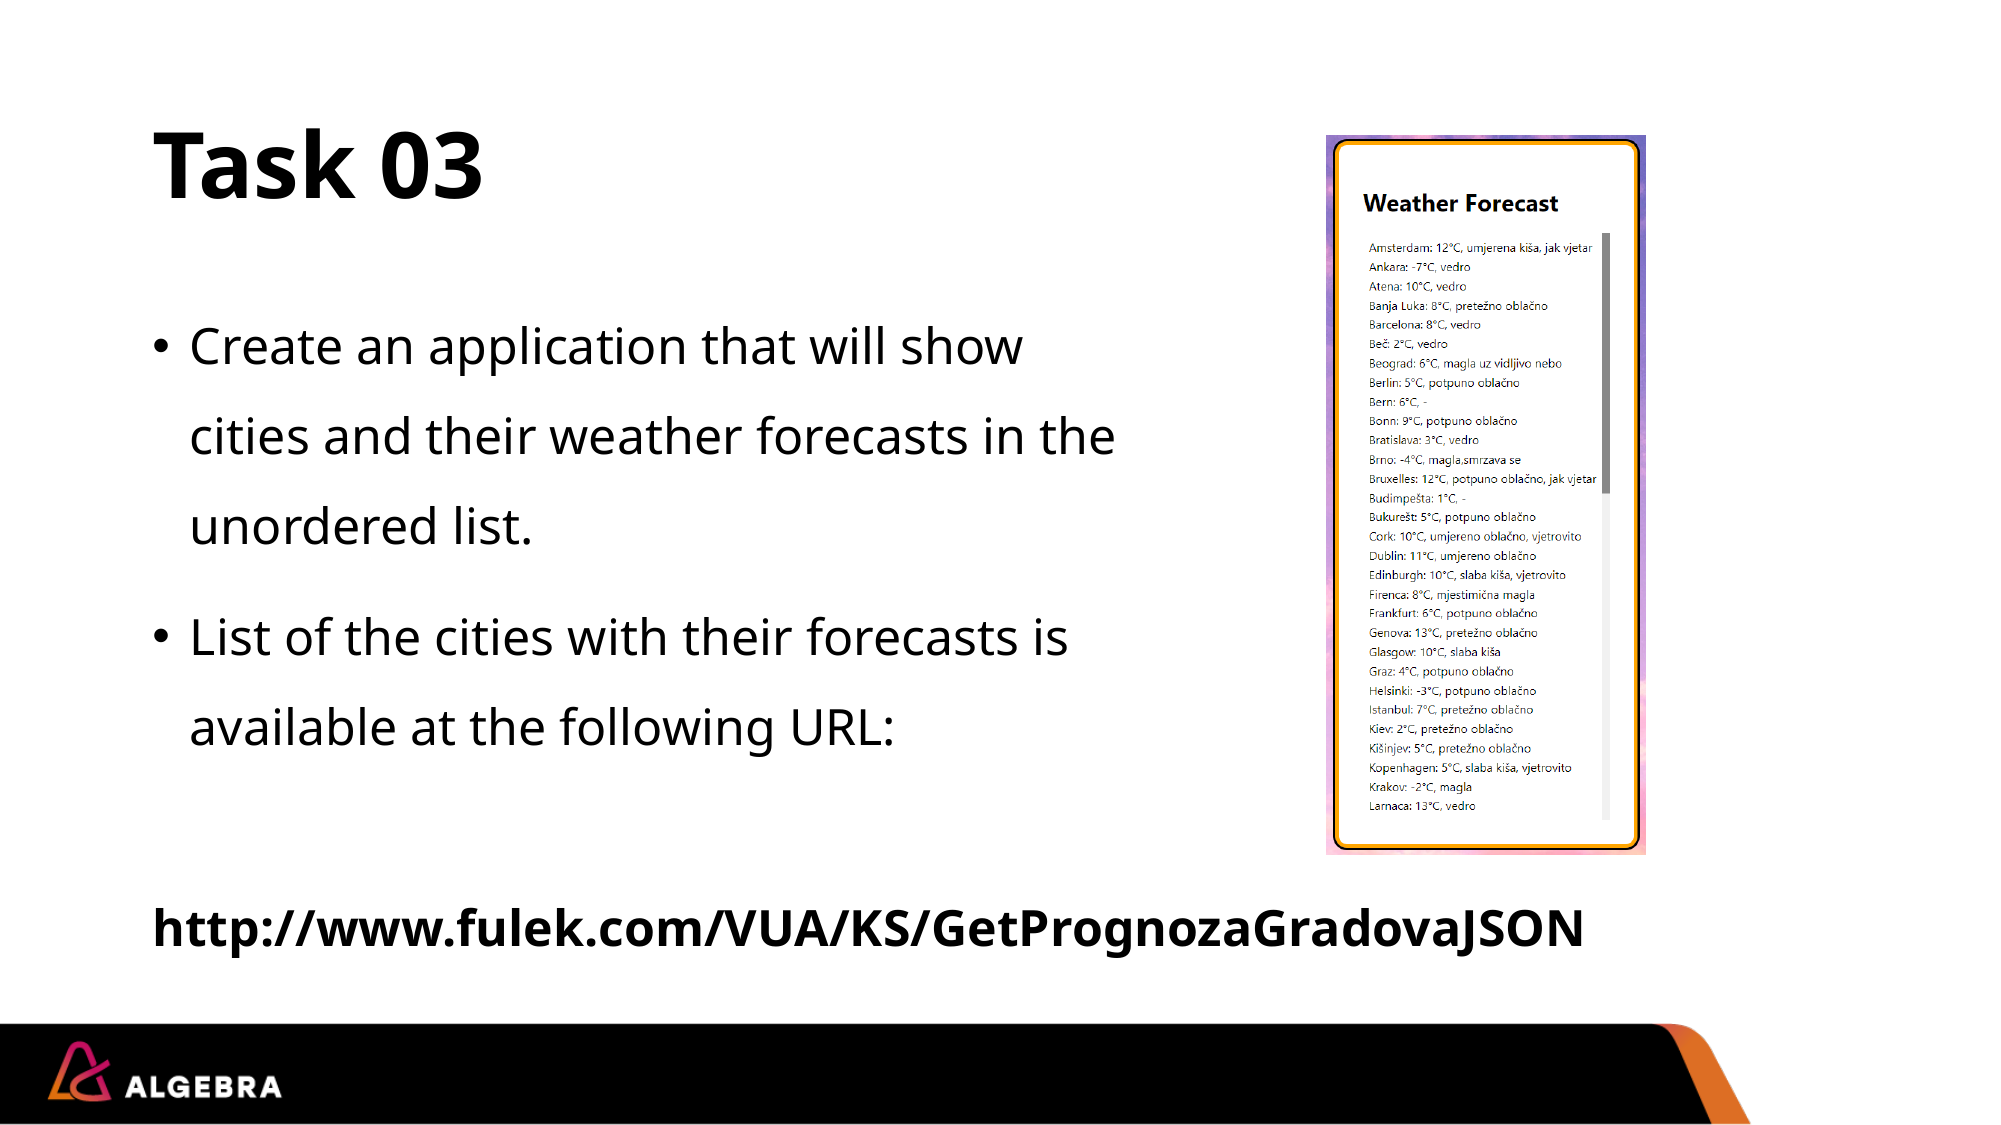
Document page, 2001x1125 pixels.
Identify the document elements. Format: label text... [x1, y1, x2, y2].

picture [0, 1023, 1958, 1125]
list Create an application that will show cities and their weather forecasts in the unordered list. List of the cities with their forecasts is available at the following URL: http://www.fulek.com/VUA/KS/GetPrognozaGradovaJSON [137, 277, 1971, 1014]
title Task 03 [137, 59, 1863, 277]
picture [1326, 135, 1646, 855]
